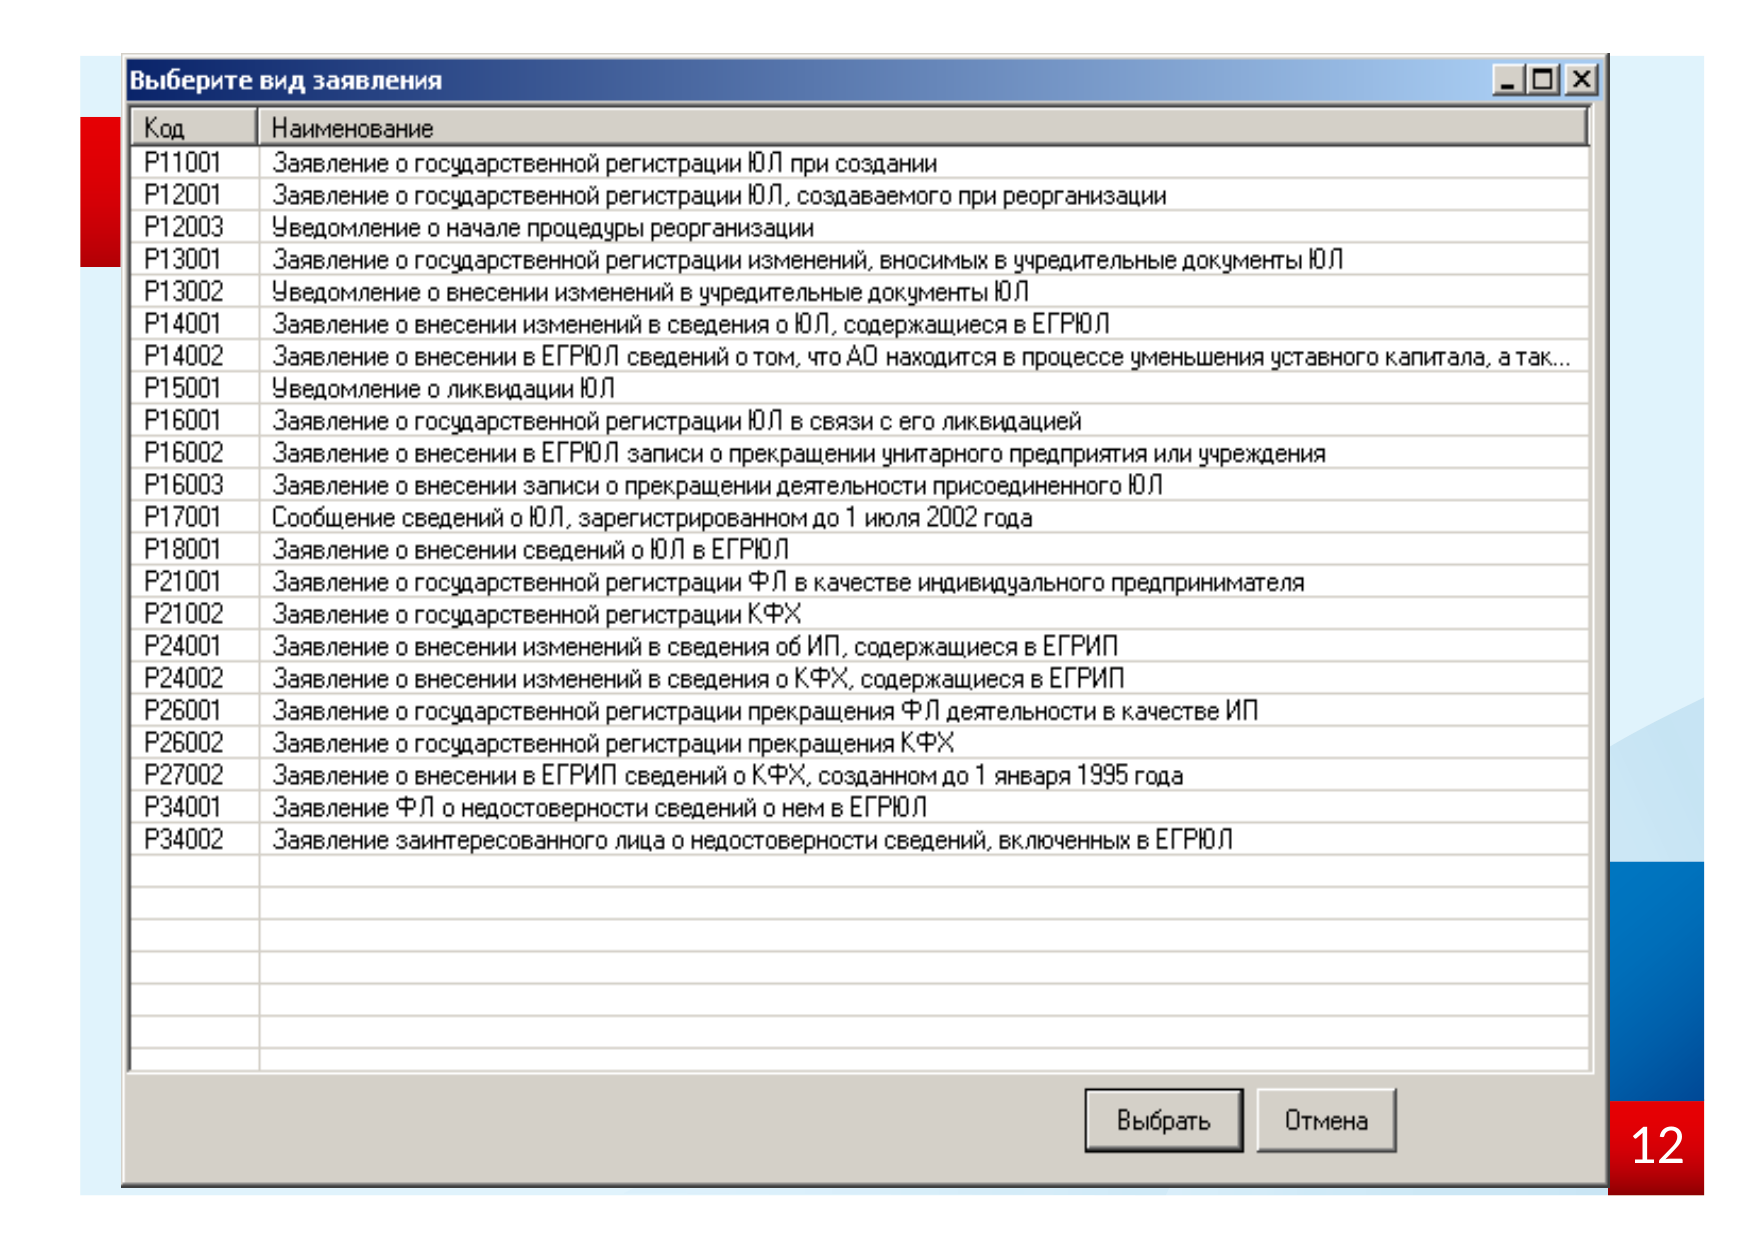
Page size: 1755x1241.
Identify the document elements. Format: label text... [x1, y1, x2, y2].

slide_number 12 [1596, 1092, 1717, 1208]
picture [0, 0, 1754, 1240]
